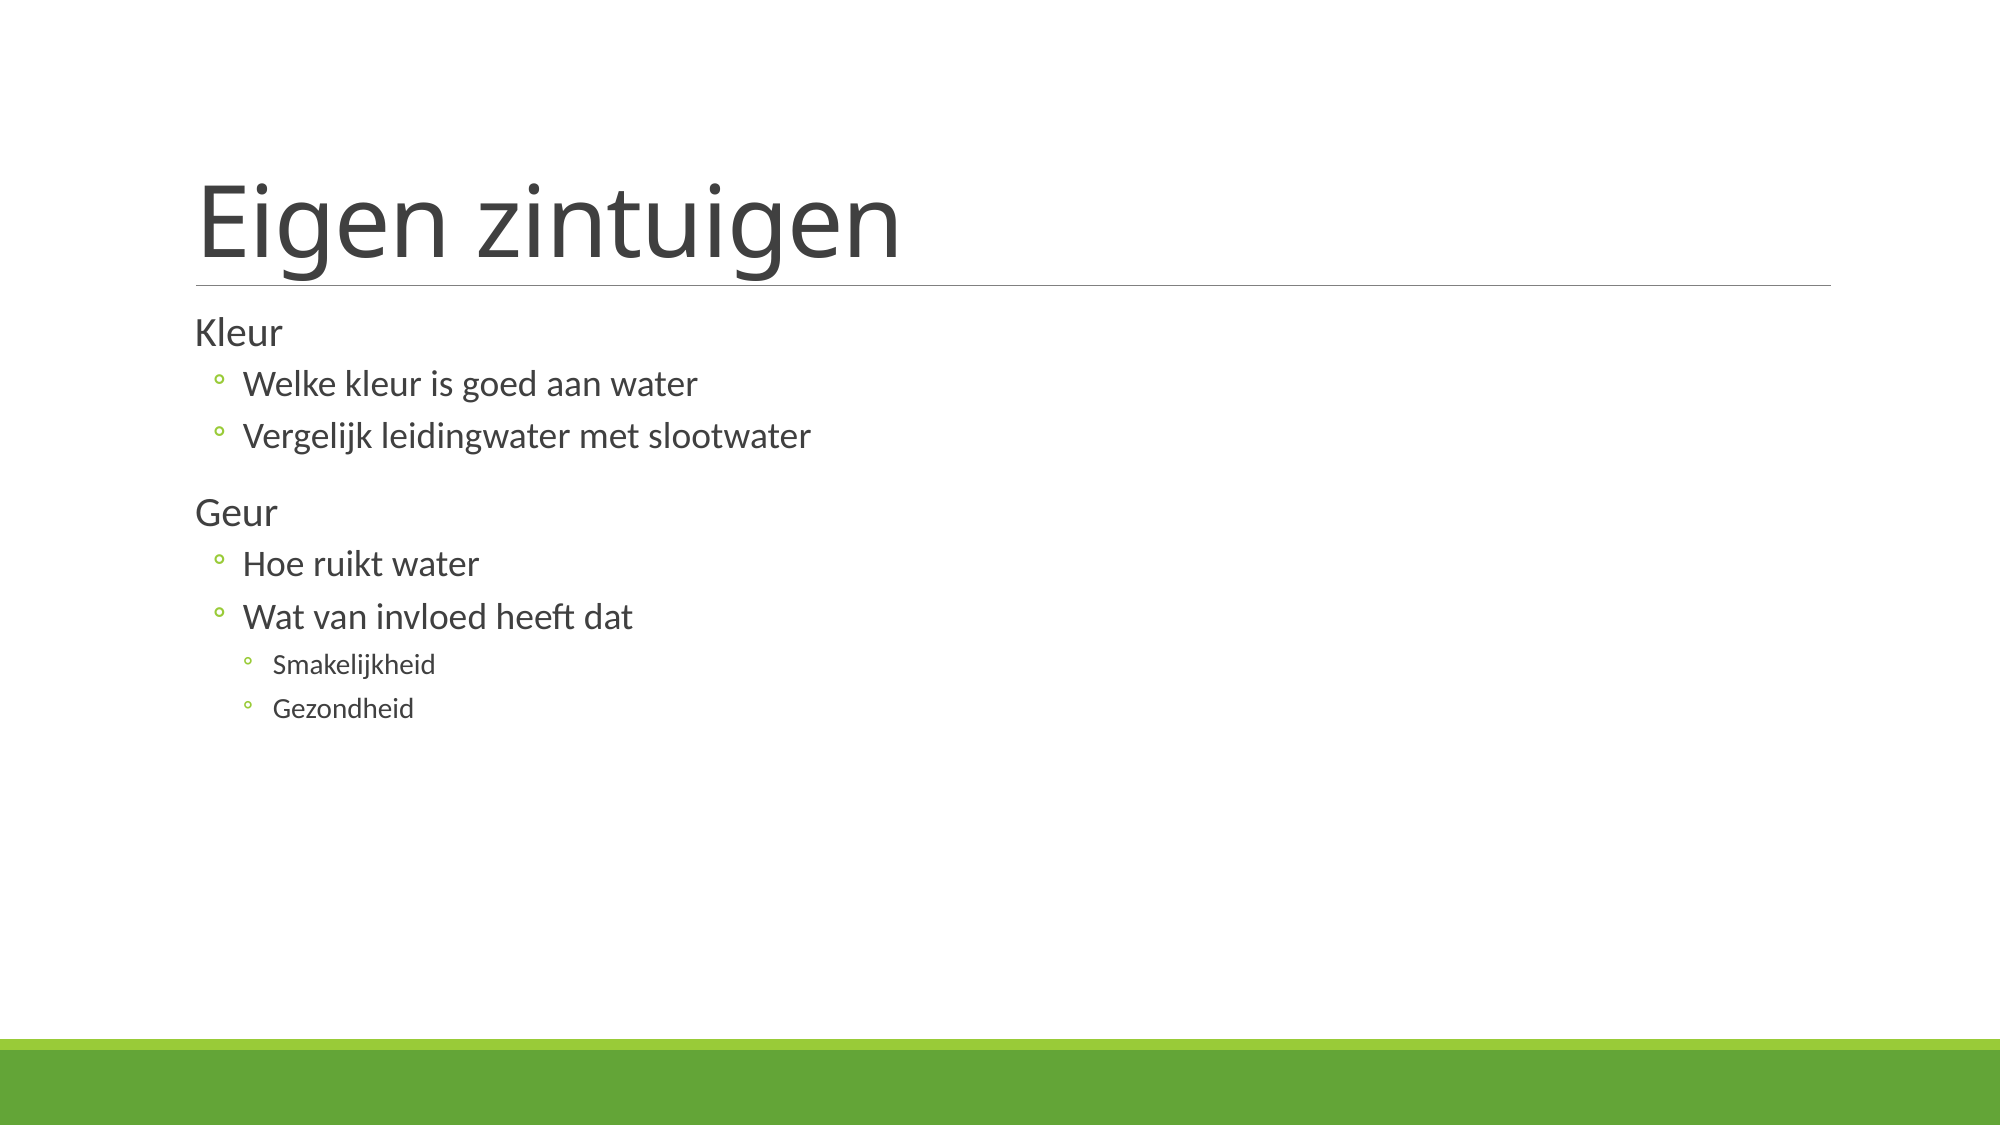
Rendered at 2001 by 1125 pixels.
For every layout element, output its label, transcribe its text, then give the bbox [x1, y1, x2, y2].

title Eigen zintuigen [180, 47, 1830, 285]
list Kleur Welke kleur is goed aan water Vergelijk leidingwater met slootwater Geur Hoe ruikt water Wat van invloed heeft dat Smakelijkheid Gezondheid [180, 302, 1830, 963]
